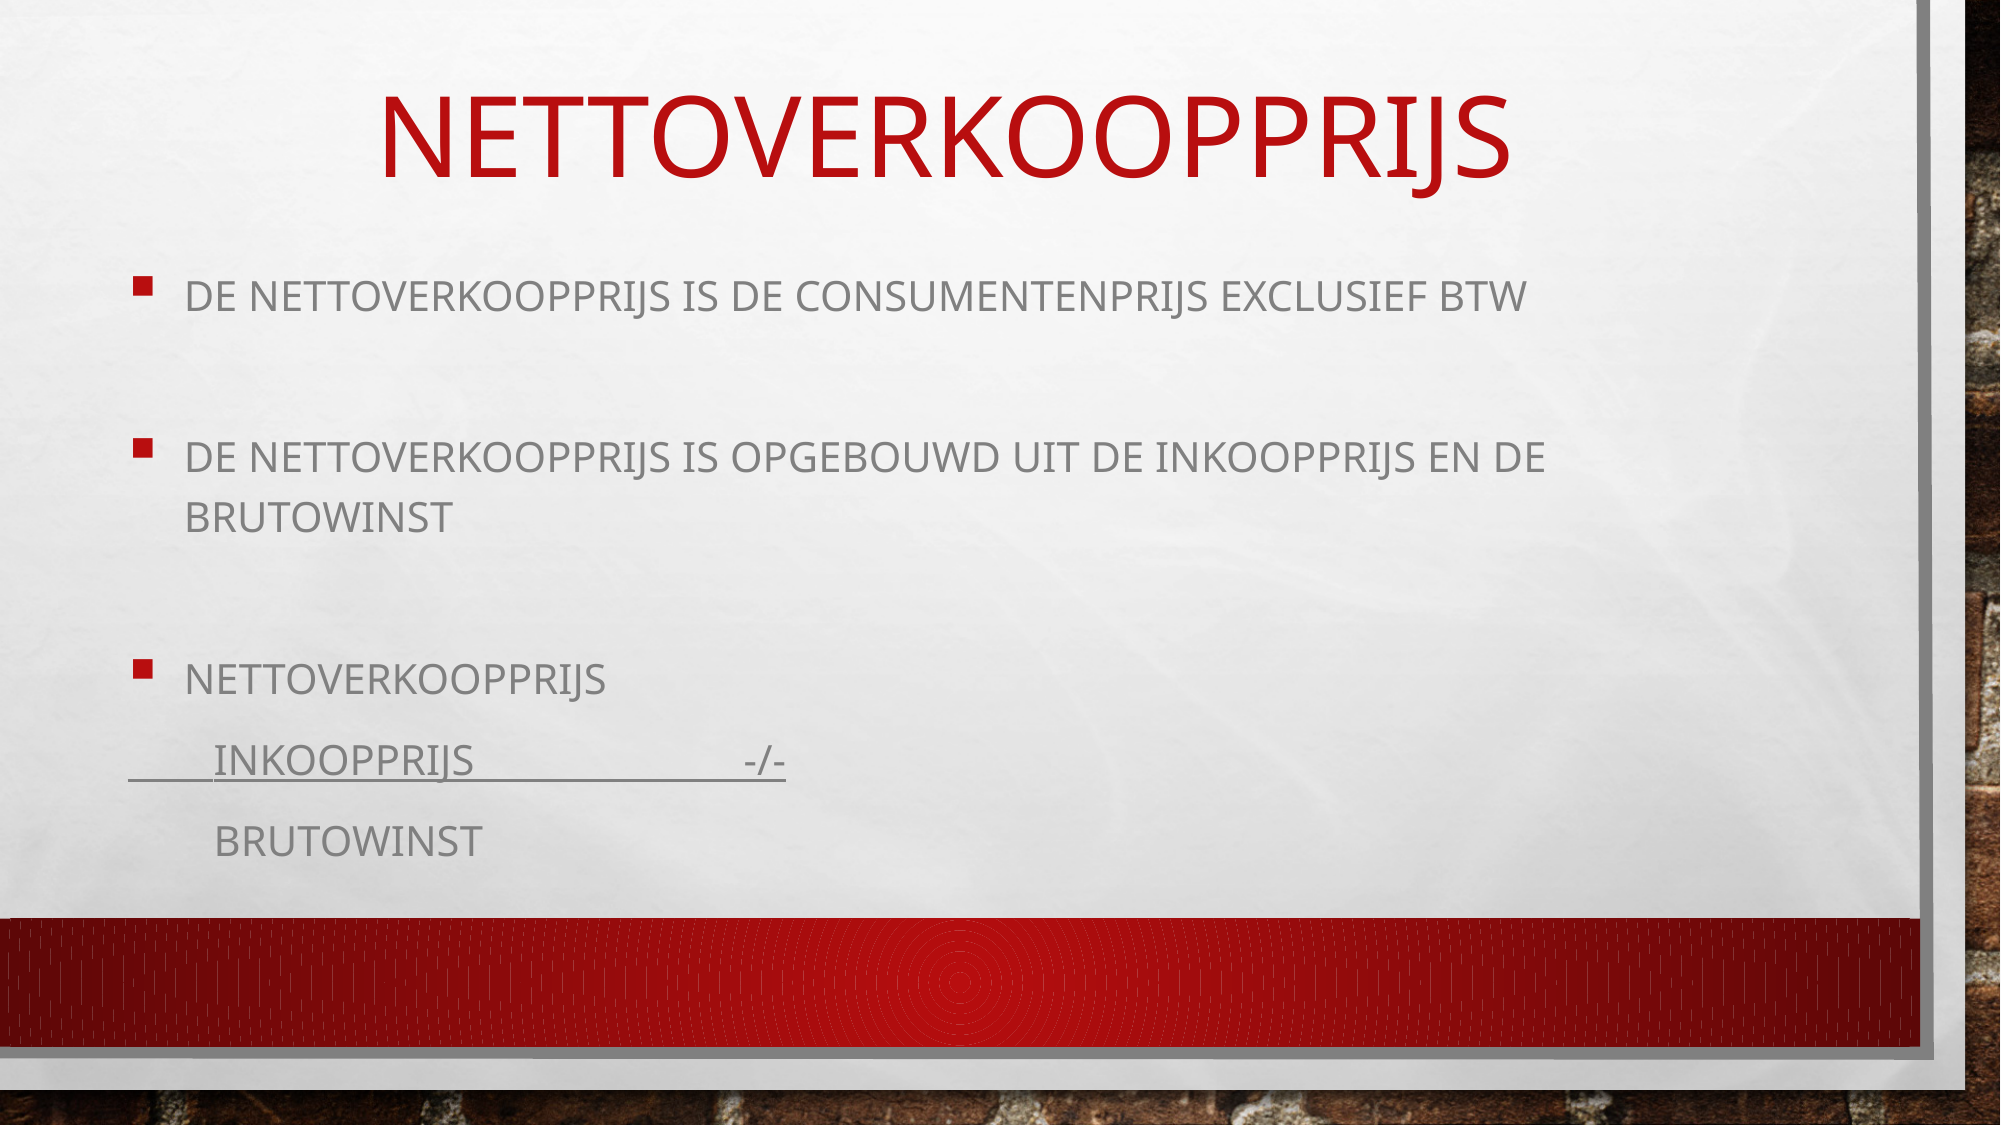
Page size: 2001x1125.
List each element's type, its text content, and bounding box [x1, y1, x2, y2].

title Nettoverkoopprijs [92, 0, 1798, 210]
list De nettoverkoopprijs is de consumentenprijs exclusief BTW De nettoverkoopprijs is opgebouwd uit de inkoopprijs en de brutowinst Nettoverkoopprijs Inkoopprijs -/- Brutowinst [112, 251, 1818, 883]
picture [0, 0, 2000, 1125]
